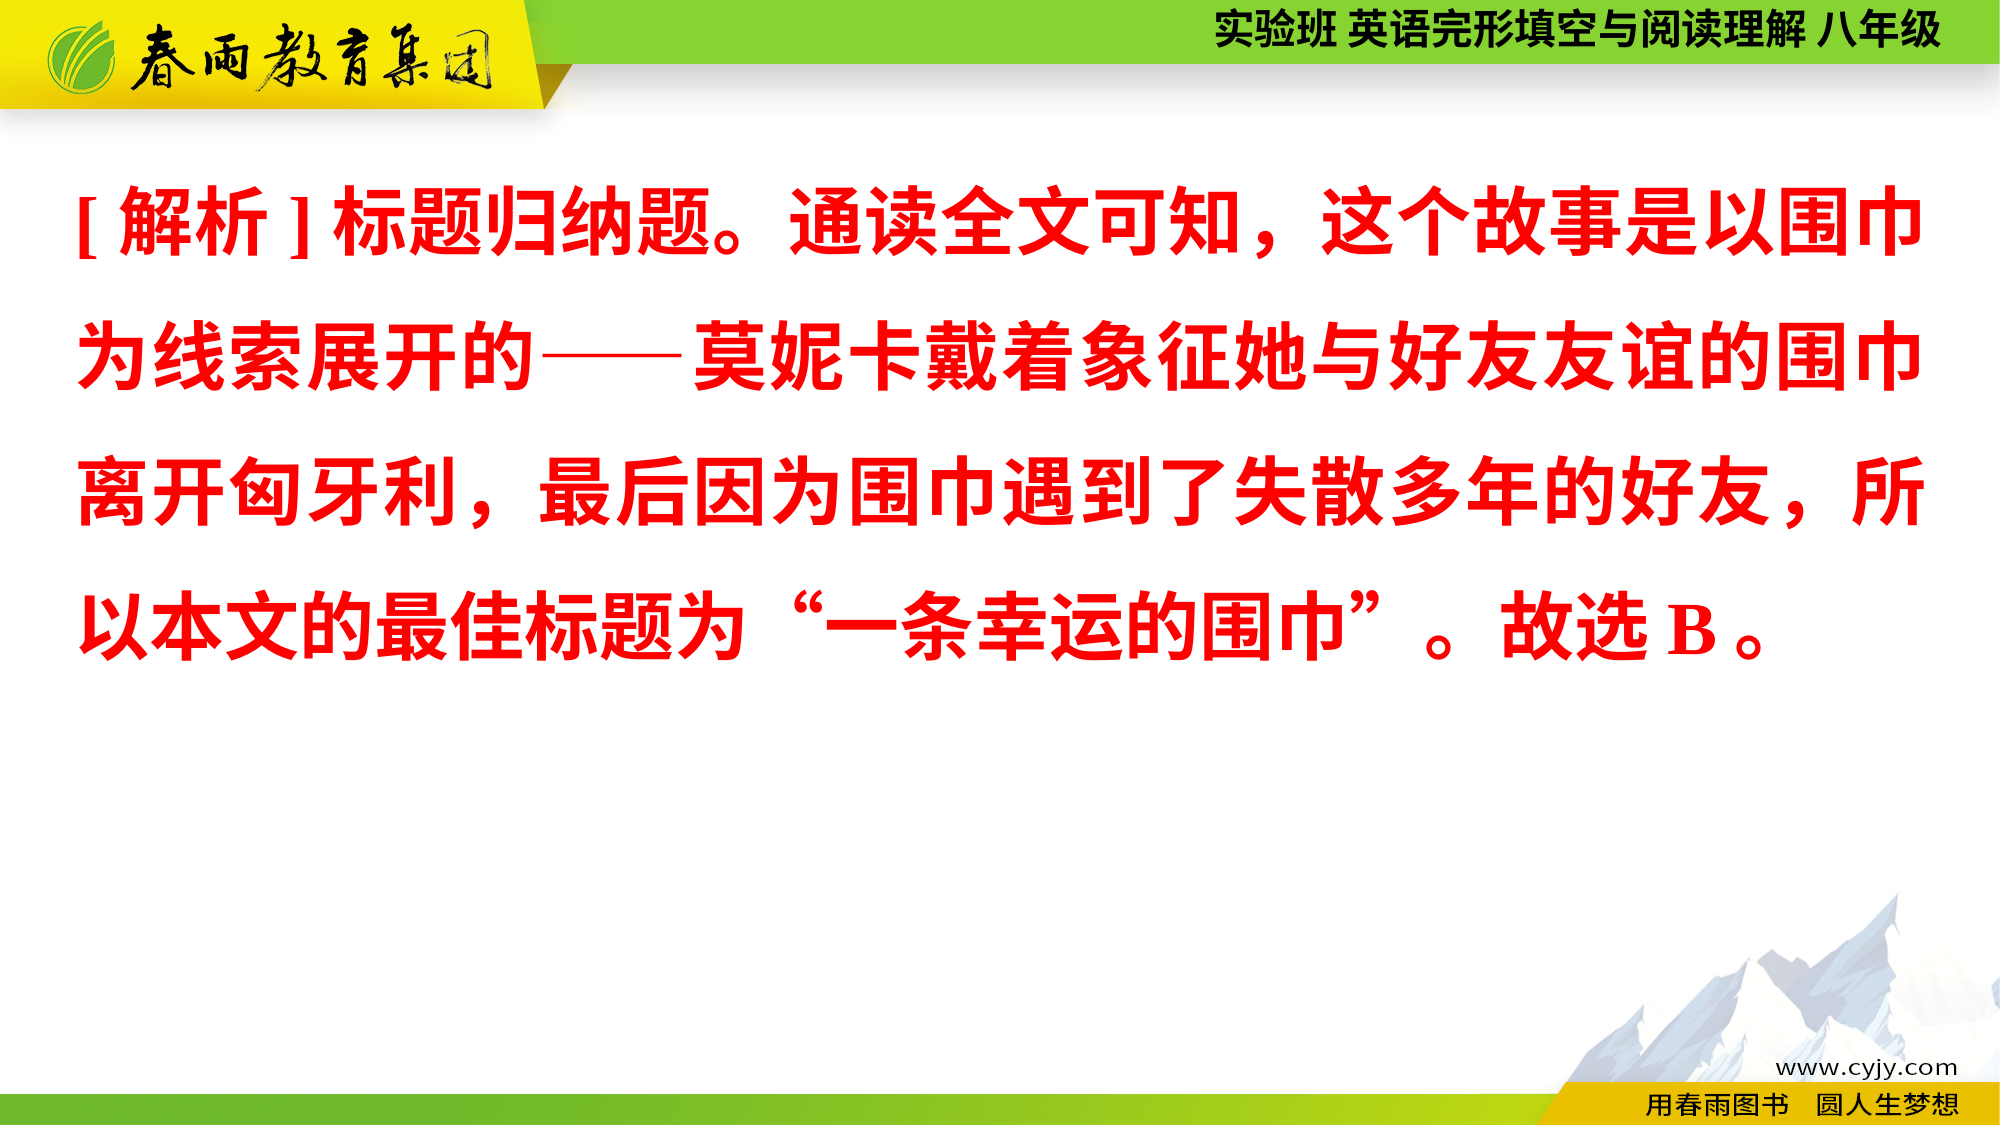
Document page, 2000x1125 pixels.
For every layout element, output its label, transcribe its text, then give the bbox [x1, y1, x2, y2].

picture [0, 0, 2000, 1125]
list [解析]标题归纳题。通读全文可知，这个故事是以围巾为线索展开的——莫妮卡戴着象征她与好友友谊的围巾离开匈牙利，最后因为围巾遇到了失散多年的好友，所以本文的最佳标题为“一条幸运的围巾”。故选B。 [59, 122, 1944, 683]
